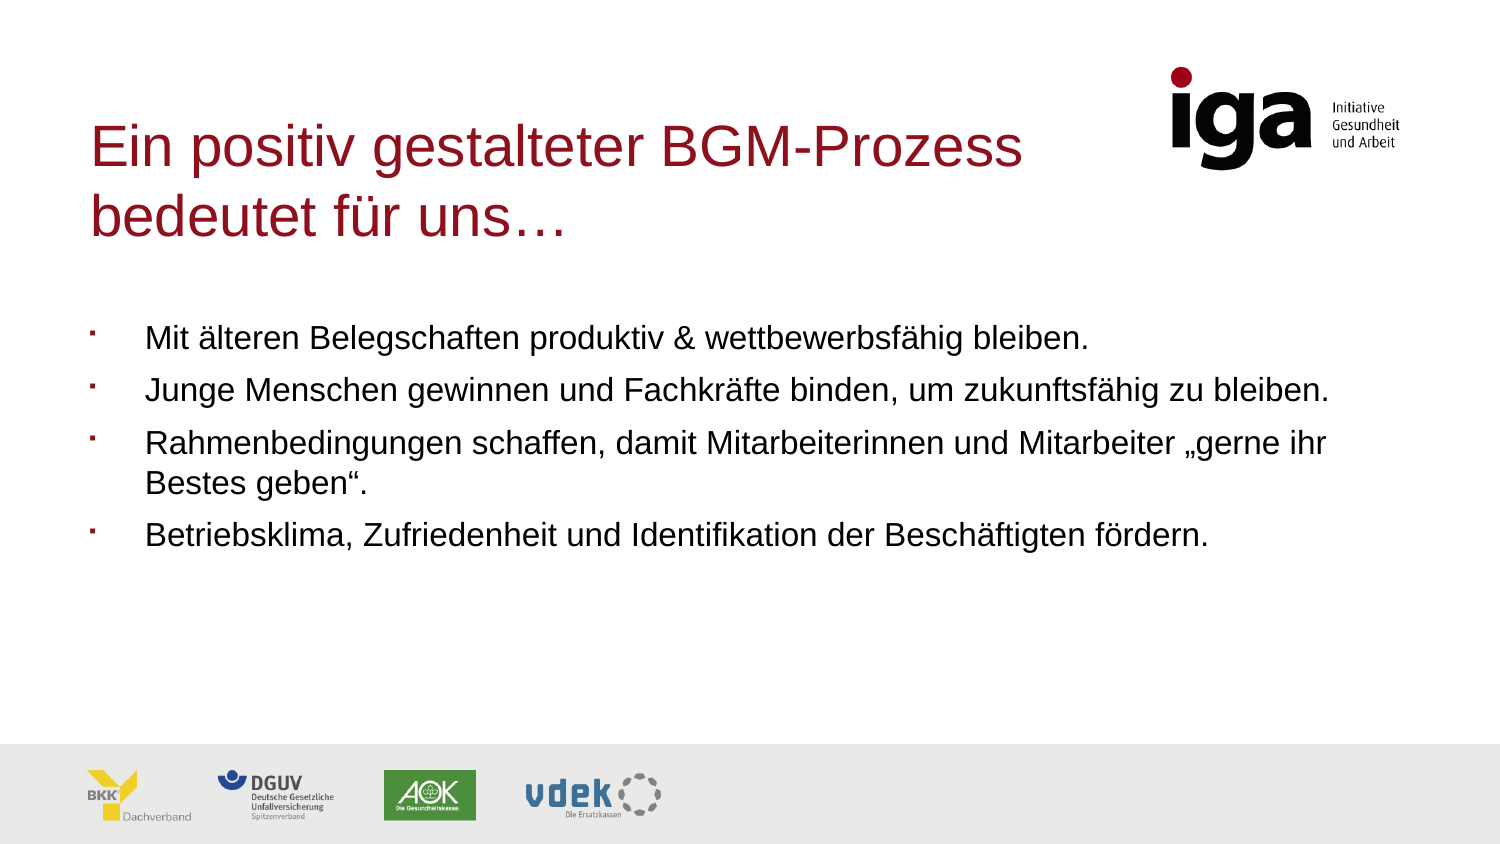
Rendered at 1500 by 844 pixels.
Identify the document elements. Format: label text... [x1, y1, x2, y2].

list Mit älteren Belegschaften produktiv & wettbewerbsfähig bleiben. Junge Menschen gewinnen und Fachkräfte binden, um zukunftsfähig zu bleiben. Rahmenbedingungen schaffen, damit Mitarbeiterinnen und Mitarbeiter „gerne ihr Bestes geben“. Betriebsklima, Zufriedenheit und Identifikation der Beschäftigten fördern. [73, 308, 1424, 641]
title Ein positiv gestalteter BGM-Prozess bedeutet für uns… [75, 100, 1078, 272]
